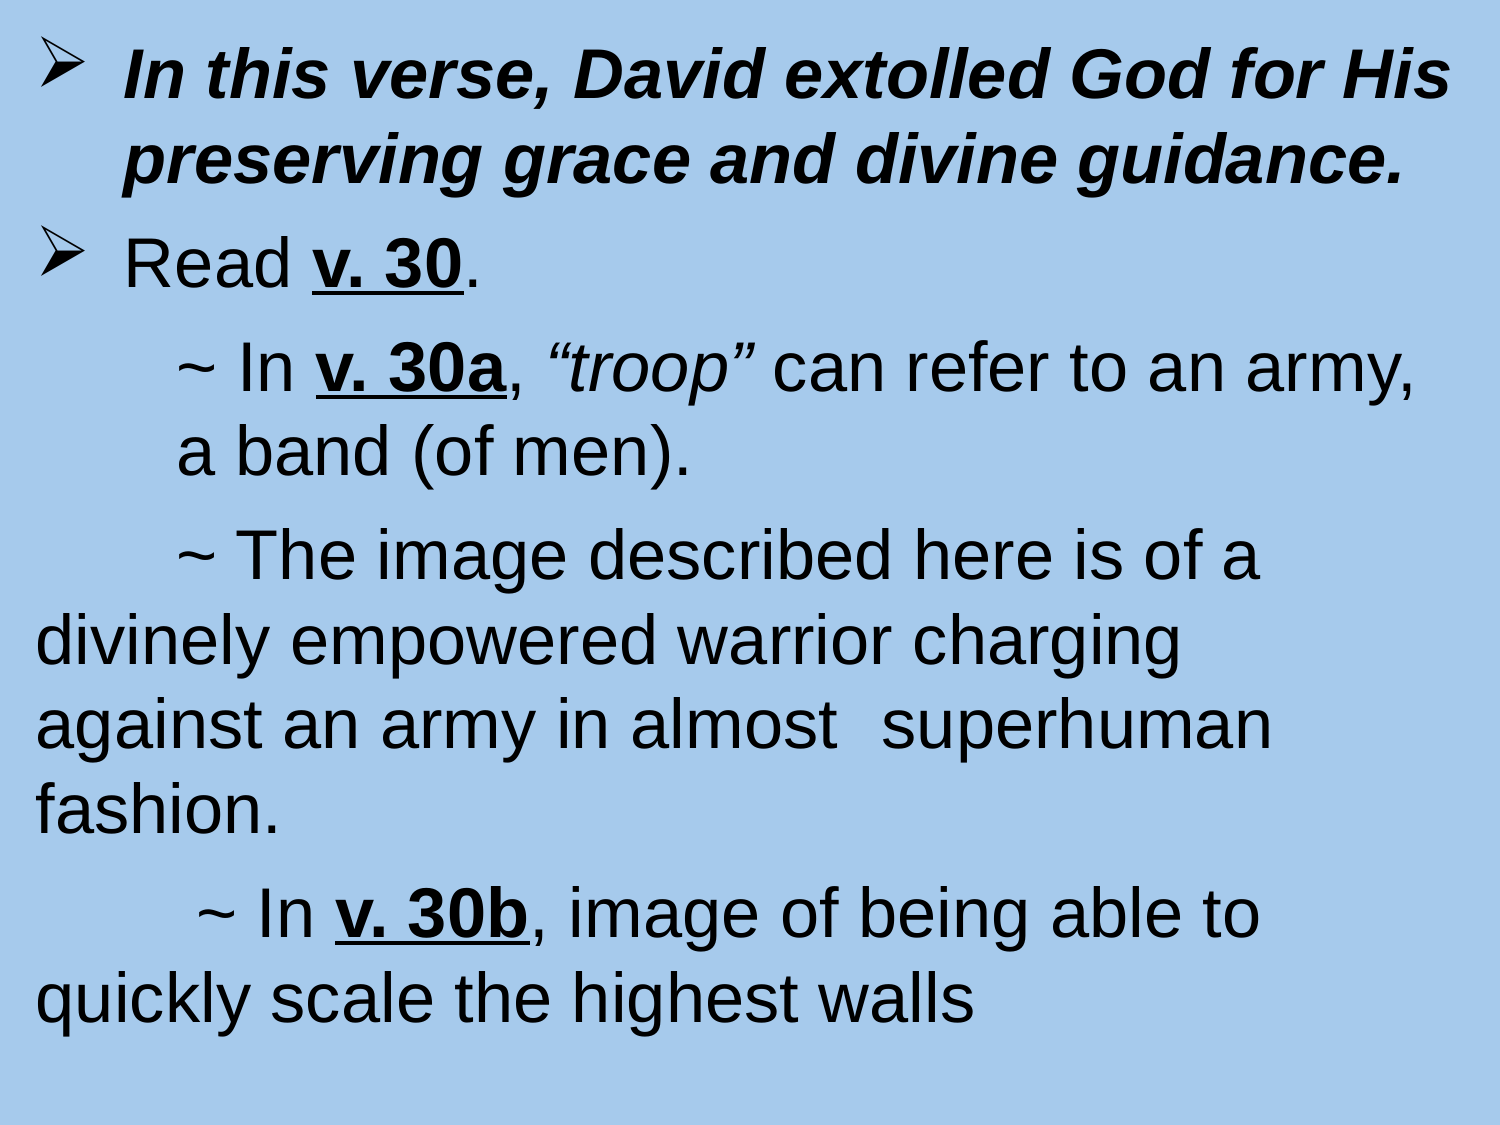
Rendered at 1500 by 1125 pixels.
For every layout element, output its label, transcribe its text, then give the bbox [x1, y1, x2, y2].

subtitle In this verse, David extolled God for His preserving grace and divine guidance. Read v. 30. ~ In v. 30a, “troop” can refer to an army, a band (of men). ~ The image described here is of a divinely empowered warrior charging against an army in almost superhuman fashion. ~ In v. 30b, image of being able to quickly scale the highest walls [20, 20, 1482, 1108]
